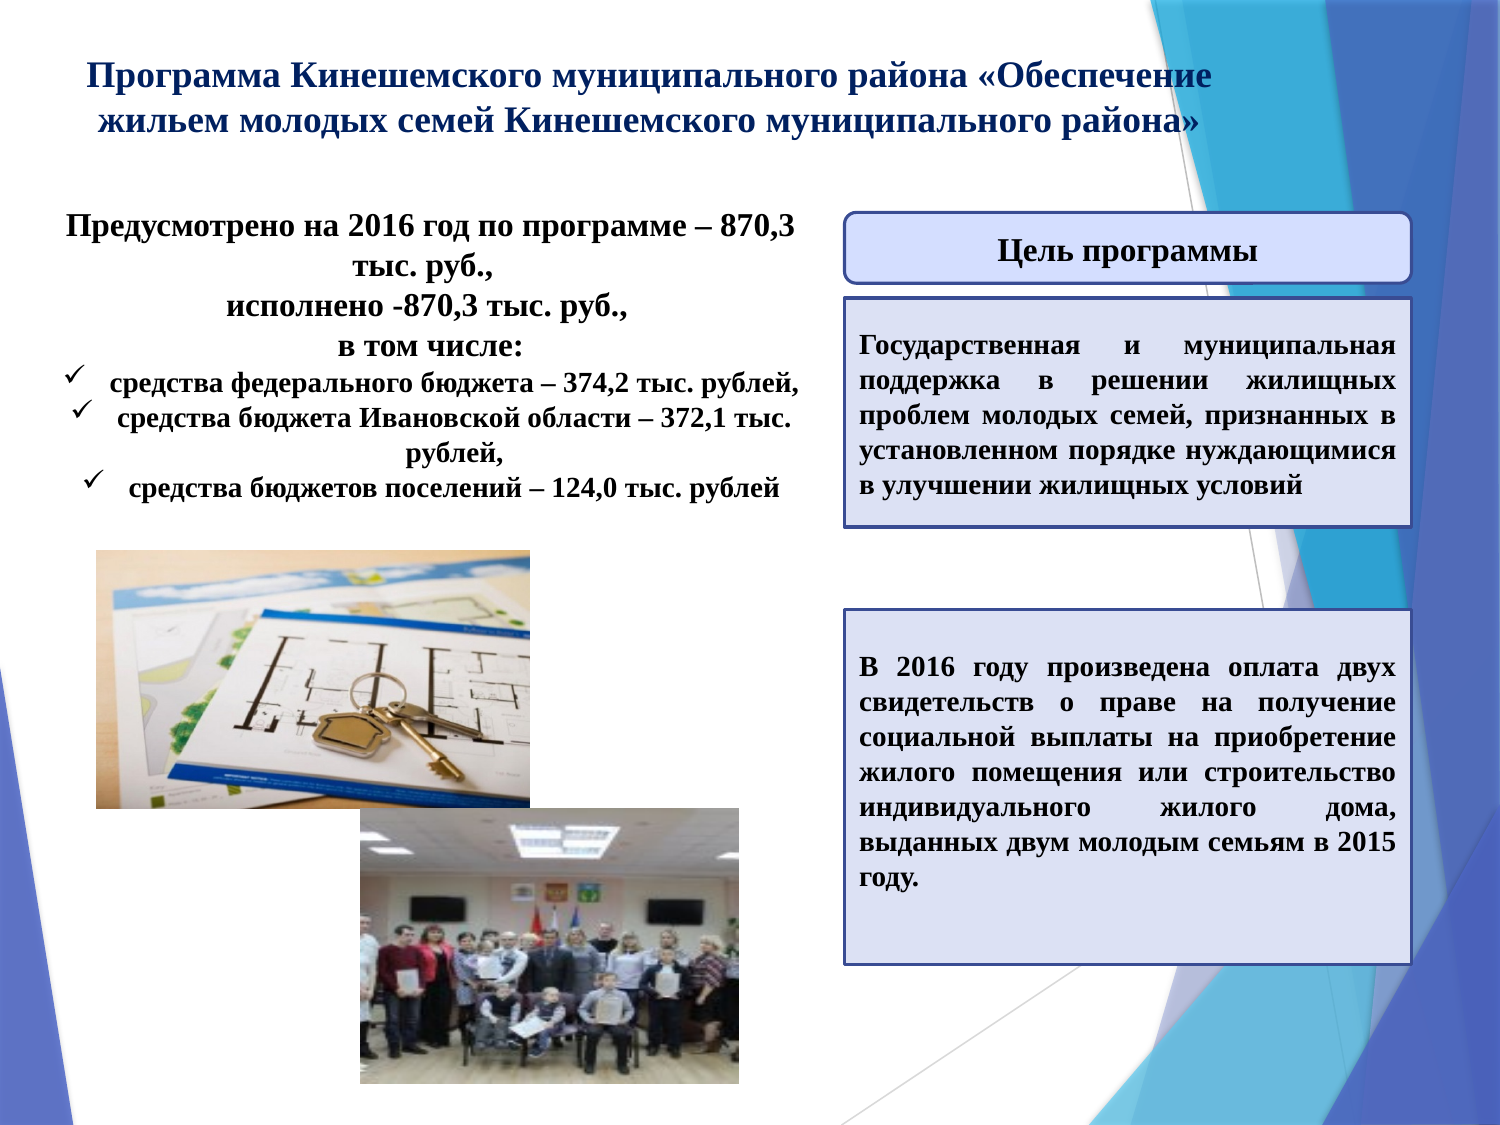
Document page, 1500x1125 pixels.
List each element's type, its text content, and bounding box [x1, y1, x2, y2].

text_box Предусмотрено на 2016 год по программе – 870,3 тыс. руб., исполнено -870,3 тыс. руб., в том числе: средства федерального бюджета – 374,2 тыс. рублей, средства бюджета Ивановской области – 372,1 тыс. рублей, средства бюджетов поселений – 124,0 тыс. рублей [17, 196, 845, 551]
title Программа Кинешемского муниципального района «Обеспечение жильем молодых семей Кинешемского муниципального района» [41, 42, 1258, 151]
text_box В 2016 году произведена оплата двух свидетельств о праве на получение социальной выплаты на приобретение жилого помещения или строительство индивидуального жилого дома, выданных двум молодым семьям в 2015 году. [843, 608, 1413, 966]
text_box Государственная и муниципальная поддержка в решении жилищных проблем молодых семей, признанных в установленном порядке нуждающимися в улучшении жилищных условий [845, 296, 1413, 529]
text_box Цель программы [845, 210, 1414, 285]
picture [95, 549, 739, 1084]
